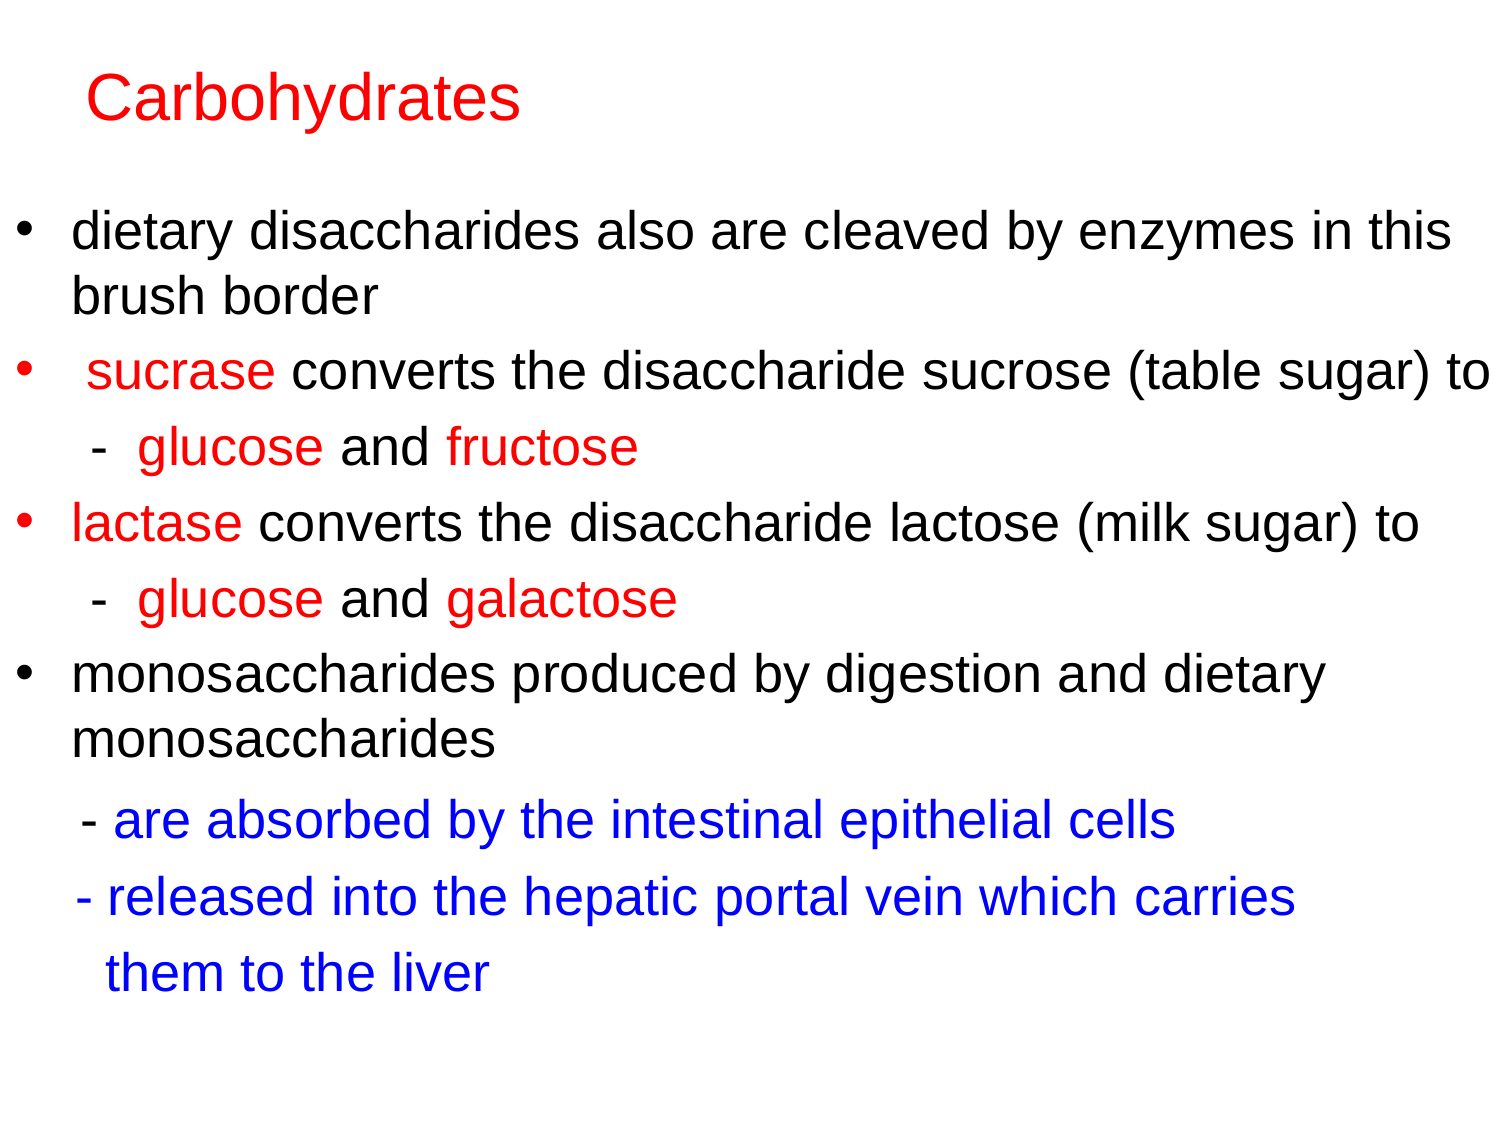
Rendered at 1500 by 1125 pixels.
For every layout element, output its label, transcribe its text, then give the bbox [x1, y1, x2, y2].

list dietary disaccharides also are cleaved by enzymes in this brush border sucrase converts the disaccharide sucrose (table sugar) to - glucose and fructose lactase converts the disaccharide lactose (milk sugar) to - glucose and galactose monosaccharides produced by digestion and dietary monosaccharides - are absorbed by the intestinal epithelial cells - released into the hepatic portal vein which carries them to the liver [0, 187, 1500, 1090]
title Carbohydrates [70, 0, 1421, 187]
